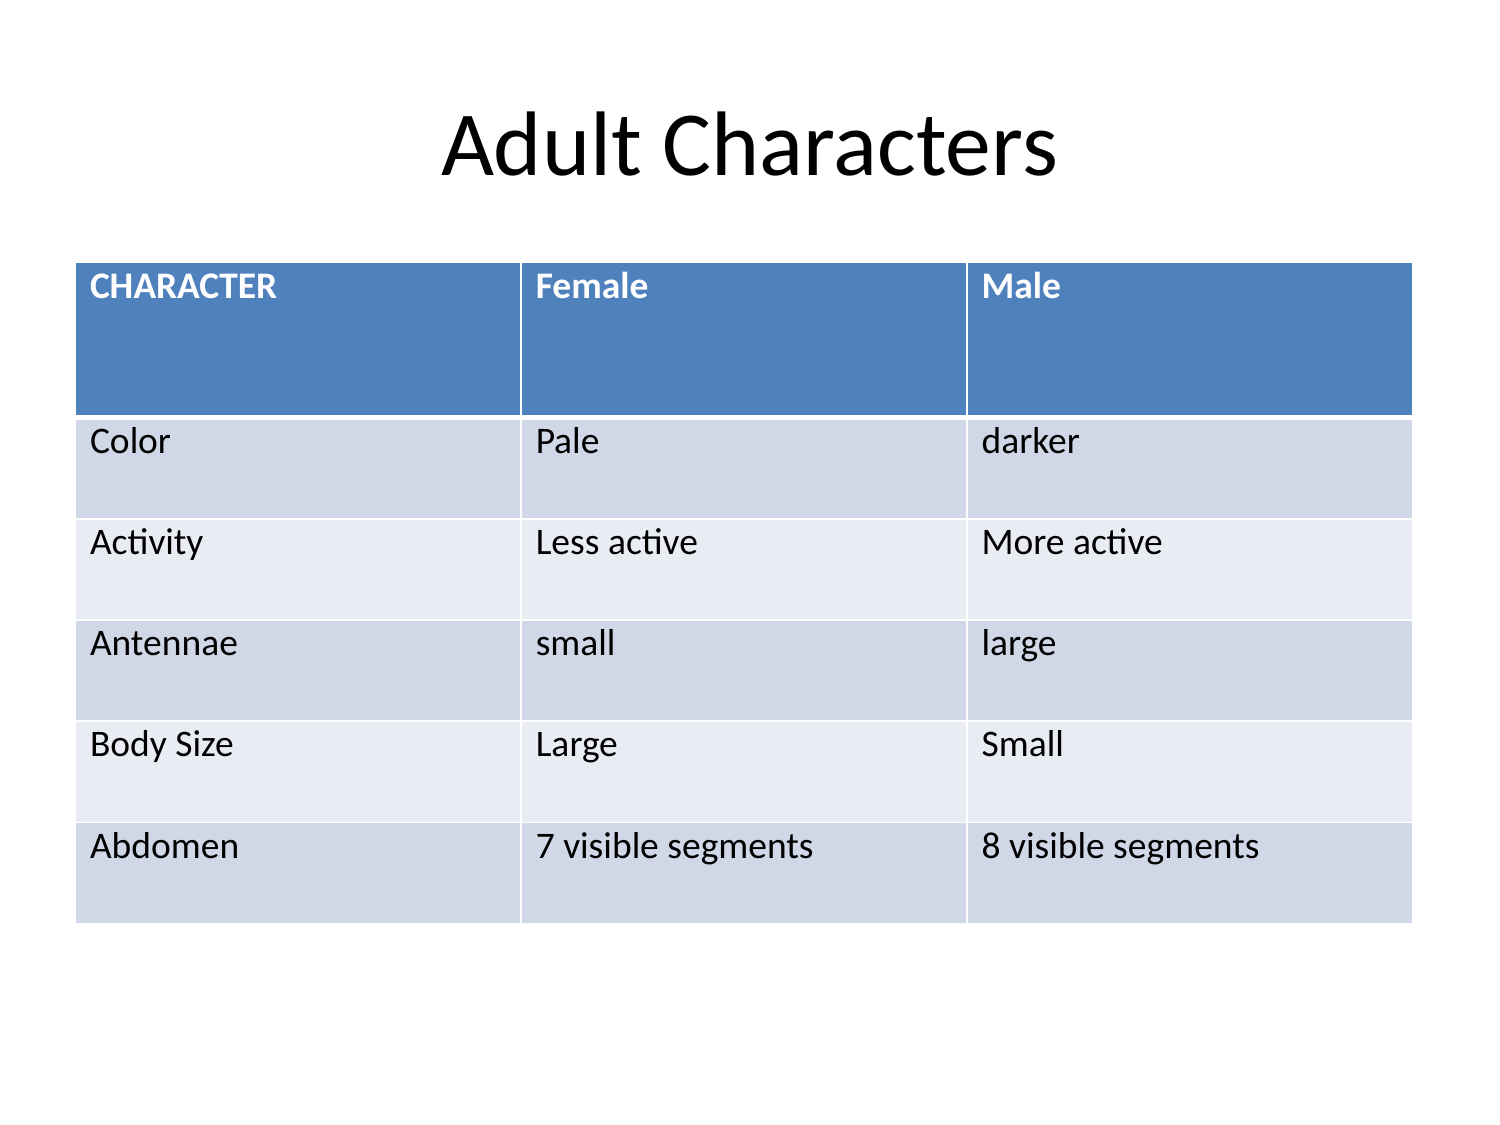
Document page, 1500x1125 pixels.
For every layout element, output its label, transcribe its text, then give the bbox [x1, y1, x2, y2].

table_cell Small [968, 722, 1412, 822]
table_cell Less active [522, 520, 966, 619]
table_cell Pale [522, 420, 966, 518]
table_header Female [522, 263, 966, 415]
table_cell Large [522, 722, 966, 822]
table_header CHARACTER [76, 263, 520, 415]
table_cell Body Size [76, 722, 520, 822]
title Adult Characters [75, 45, 1425, 233]
table_cell darker [968, 420, 1412, 518]
table_cell small [522, 621, 966, 720]
table_cell 8 visible segments [968, 823, 1412, 923]
table_cell large [968, 621, 1412, 720]
table_cell Antennae [76, 621, 520, 720]
table_cell Color [76, 420, 520, 518]
table_header Male [968, 263, 1412, 415]
table_cell 7 visible segments [522, 823, 966, 923]
table_cell Activity [76, 520, 520, 619]
table_cell More active [968, 520, 1412, 619]
table_cell Abdomen [76, 823, 520, 923]
